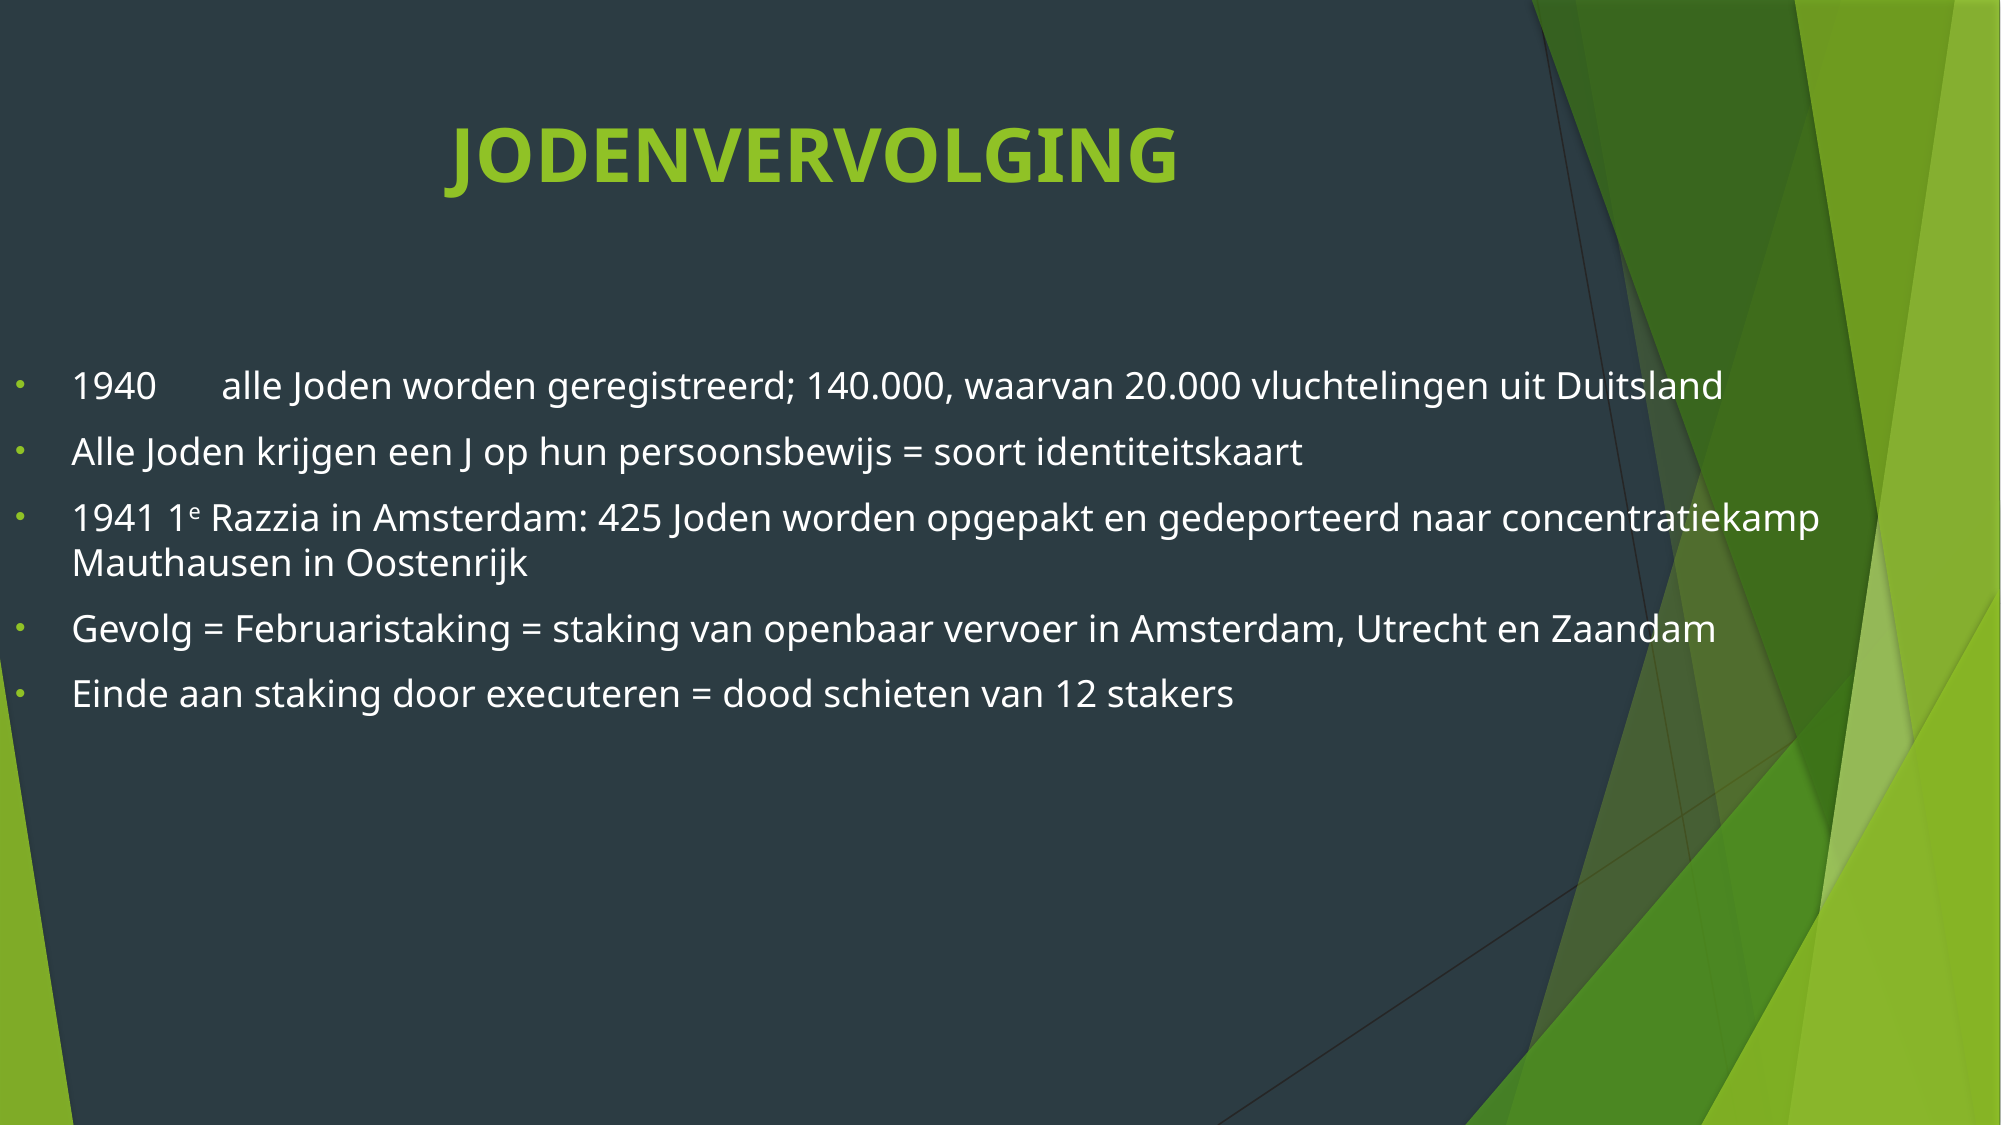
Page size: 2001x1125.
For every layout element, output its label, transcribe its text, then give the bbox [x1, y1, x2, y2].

list 1940 alle Joden worden geregistreerd; 140.000, waarvan 20.000 vluchtelingen uit Duitsland Alle Joden krijgen een J op hun persoonsbewijs = soort identiteitskaart 1941 1e Razzia in Amsterdam: 425 Joden worden opgepakt en gedeporteerd naar concentratiekamp Mauthausen in Oostenrijk Gevolg = Februaristaking = staking van openbaar vervoer in Amsterdam, Utrecht en Zaandam Einde aan staking door executeren = dood schieten van 12 stakers [0, 354, 2000, 992]
title JODENVERVOLGING [111, 99, 1522, 317]
